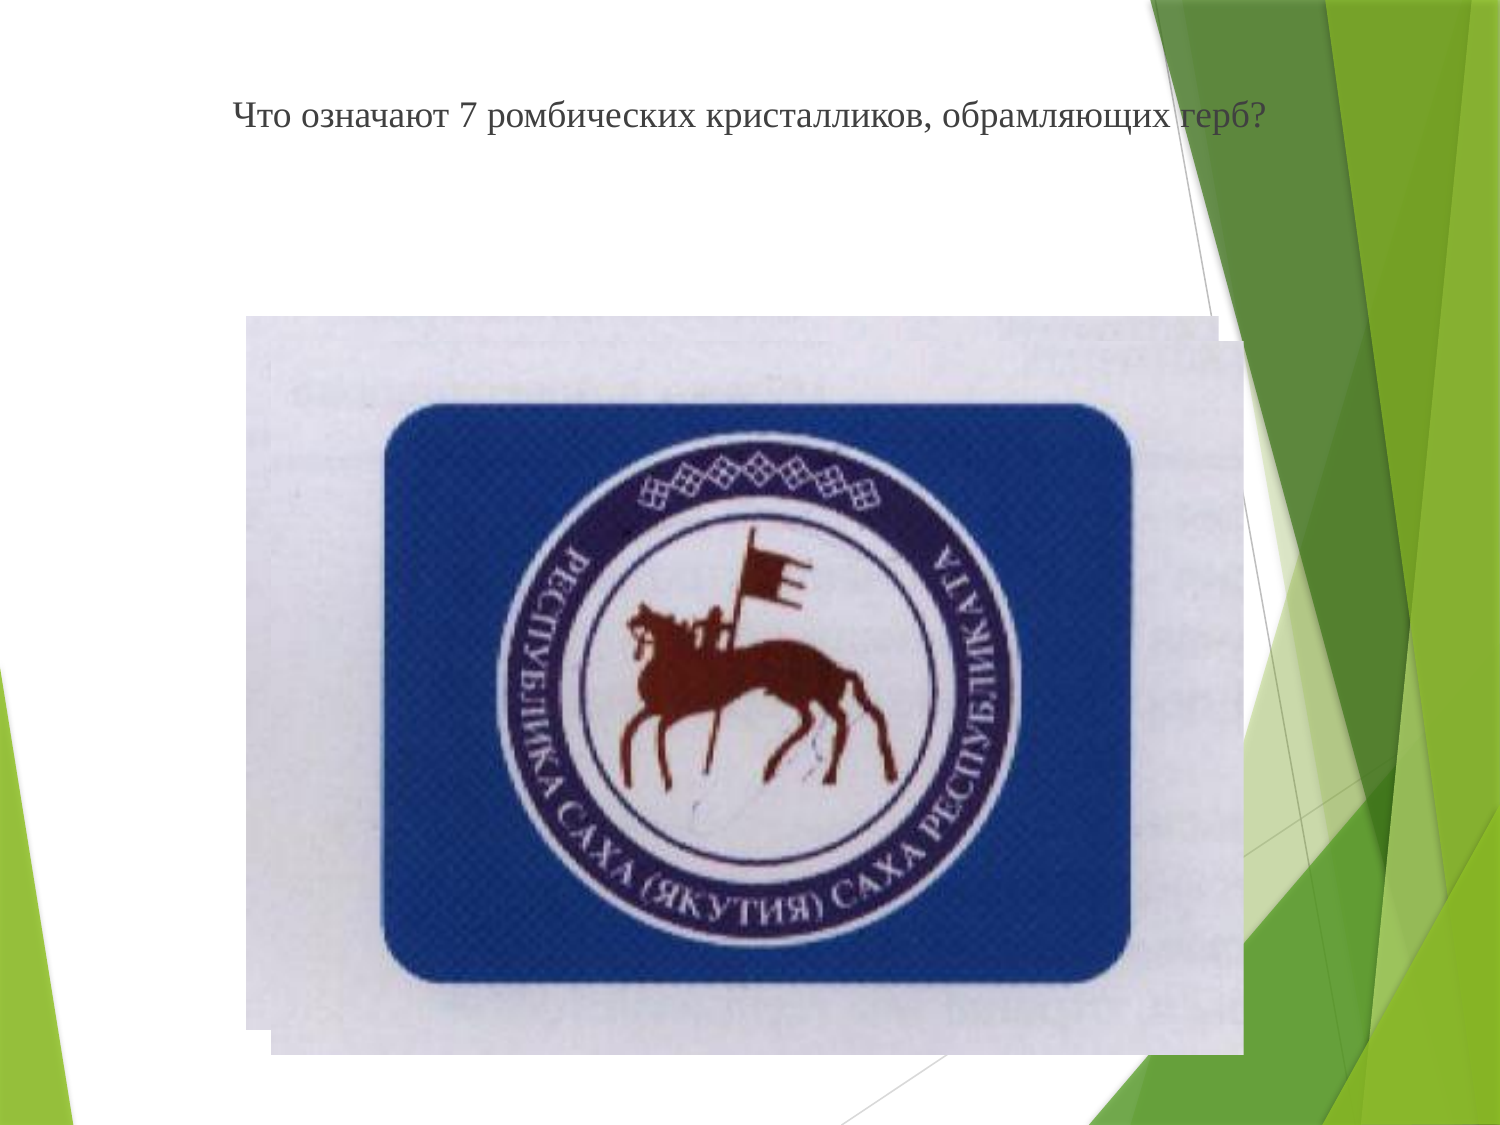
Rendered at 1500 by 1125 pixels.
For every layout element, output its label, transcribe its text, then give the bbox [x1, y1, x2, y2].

picture [245, 315, 1245, 1056]
list Что означают 7 ромбических кристалликов, обрамляющих герб? [75, 82, 1425, 1005]
